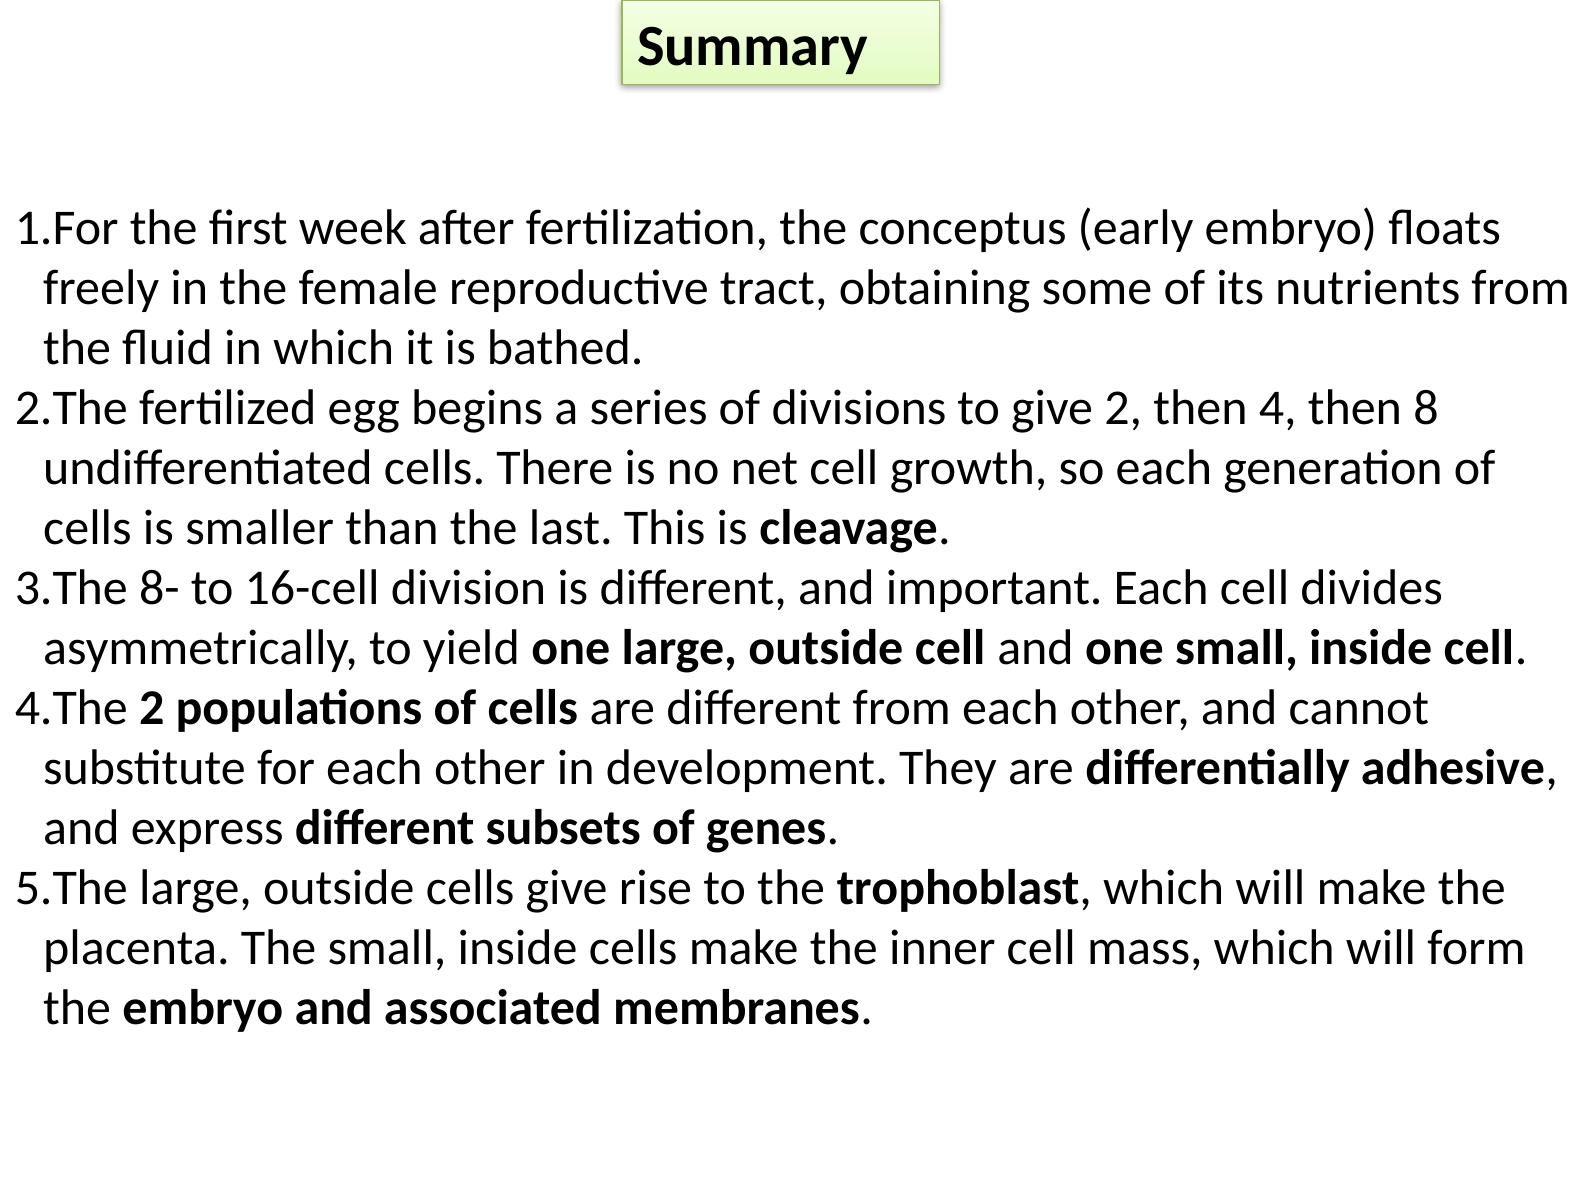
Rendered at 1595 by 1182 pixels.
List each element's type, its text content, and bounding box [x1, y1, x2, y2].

text_box Summary [621, 0, 940, 85]
text_box For the first week after fertilization, the conceptus (early embryo) floats freely in the female reproductive tract, obtaining some of its nutrients from the fluid in which it is bathed. The fertilized egg begins a series of divisions to give 2, then 4, then 8 undifferentiated cells. There is no net cell growth, so each generation of cells is smaller than the last. This is cleavage. The 8- to 16-cell division is different, and important. Each cell divides asymmetrically, to yield one large, outside cell and one small, inside cell. The 2 populations of cells are different from each other, and cannot substitute for each other in development. They are differentially adhesive, and express different subsets of genes. The large, outside cells give rise to the trophoblast, which will make the placenta. The small, inside cells make the inner cell mass, which will form the embryo and associated membranes. [0, 187, 1595, 1102]
